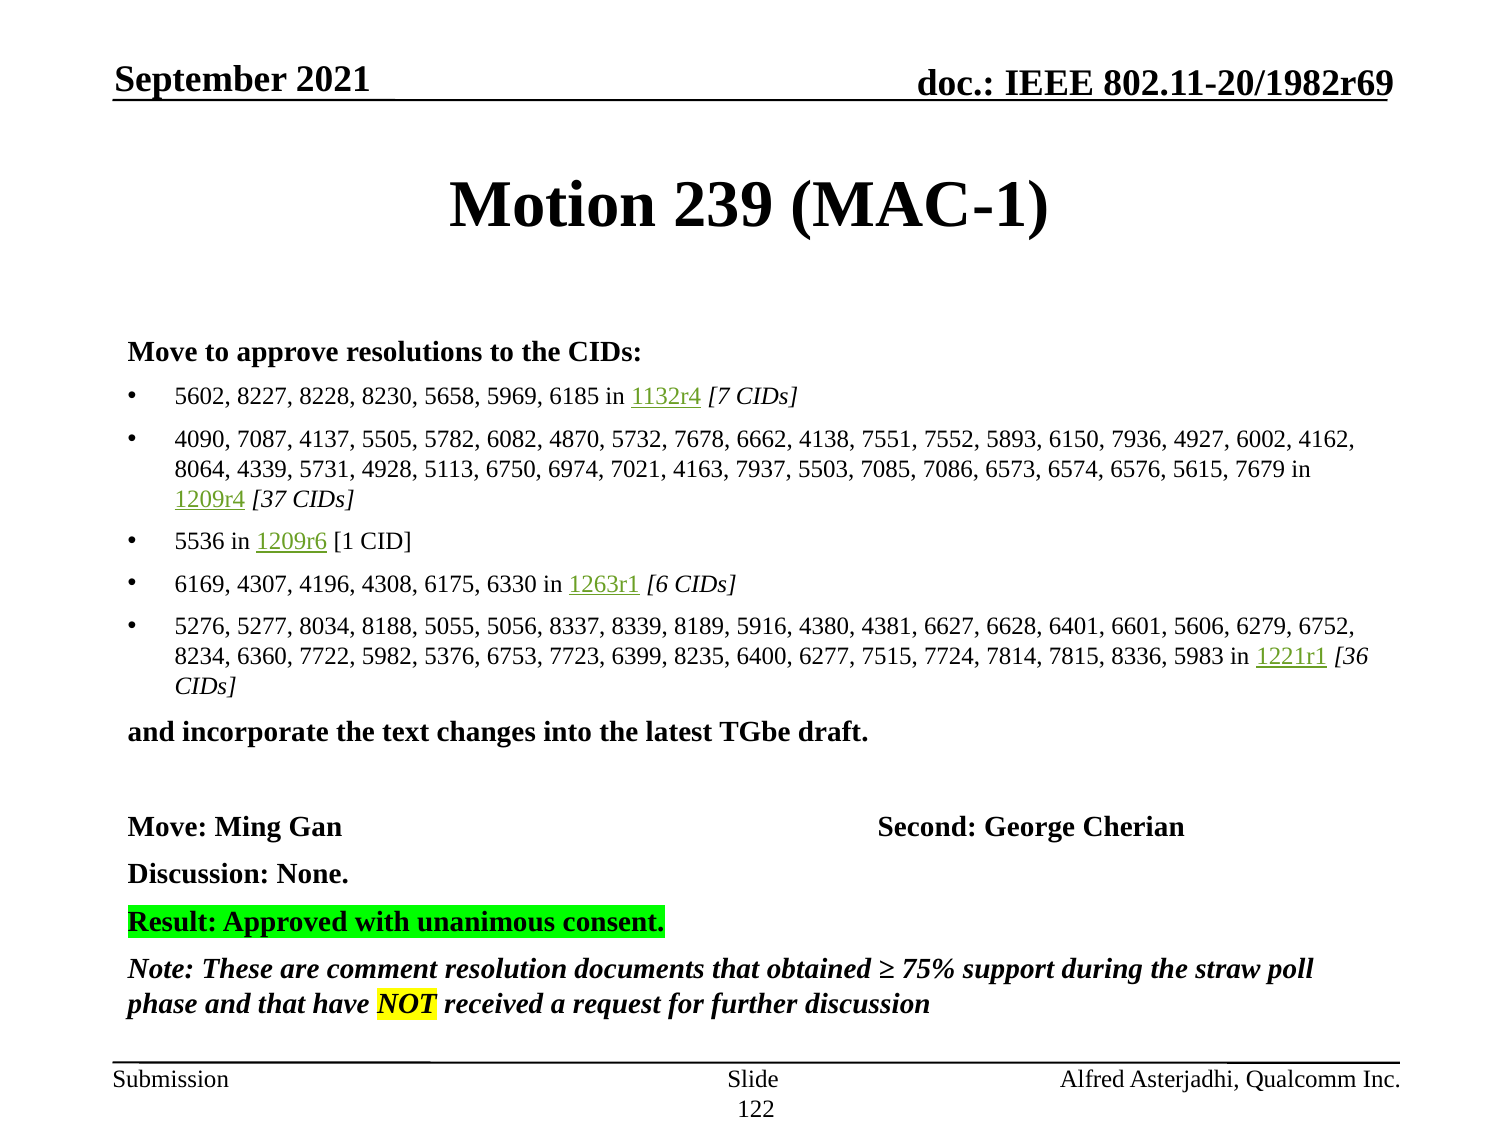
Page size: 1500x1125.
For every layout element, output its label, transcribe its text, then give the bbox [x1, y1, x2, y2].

footer Alfred Asterjadhi, Qualcomm Inc. [878, 1061, 1402, 1093]
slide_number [114, 54, 423, 100]
title Motion 239 (MAC-1) [112, 112, 1388, 288]
list Move to approve resolutions to the CIDs: 5602, 8227, 8228, 8230, 5658, 5969, 6185 in 1132r4 [7 CIDs] 4090, 7087, 4137, 5505, 5782, 6082, 4870, 5732, 7678, 6662, 4138, 7551, 7552, 5893, 6150, 7936, 4927, 6002, 4162, 8064, 4339, 5731, 4928, 5113, 6750, 6974, 7021, 4163, 7937, 5503, 7085, 7086, 6573, 6574, 6576, 5615, 7679 in 1209r4 [37 CIDs] 5536 in 1209r6 [1 CID] 6169, 4307, 4196, 4308, 6175, 6330 in 1263r1 [6 CIDs] 5276, 5277, 8034, 8188, 5055, 5056, 8337, 8339, 8189, 5916, 4380, 4381, 6627, 6628, 6401, 6601, 5606, 6279, 6752, 8234, 6360, 7722, 5982, 5376, 6753, 7723, 6399, 8235, 6400, 6277, 7515, 7724, 7814, 7815, 8336, 5983 in 1221r1 [36 CIDs] and incorporate the text changes into the latest TGbe draft. Move: Ming Gan Second: George Cherian Discussion: None. Result: Approved with unanimous consent. Note: These are comment resolution documents that obtained ≥ 75% support during the straw poll phase and that have NOT received a request for further discussion [112, 324, 1388, 1063]
slide_number Slide 122 [712, 1061, 800, 1123]
